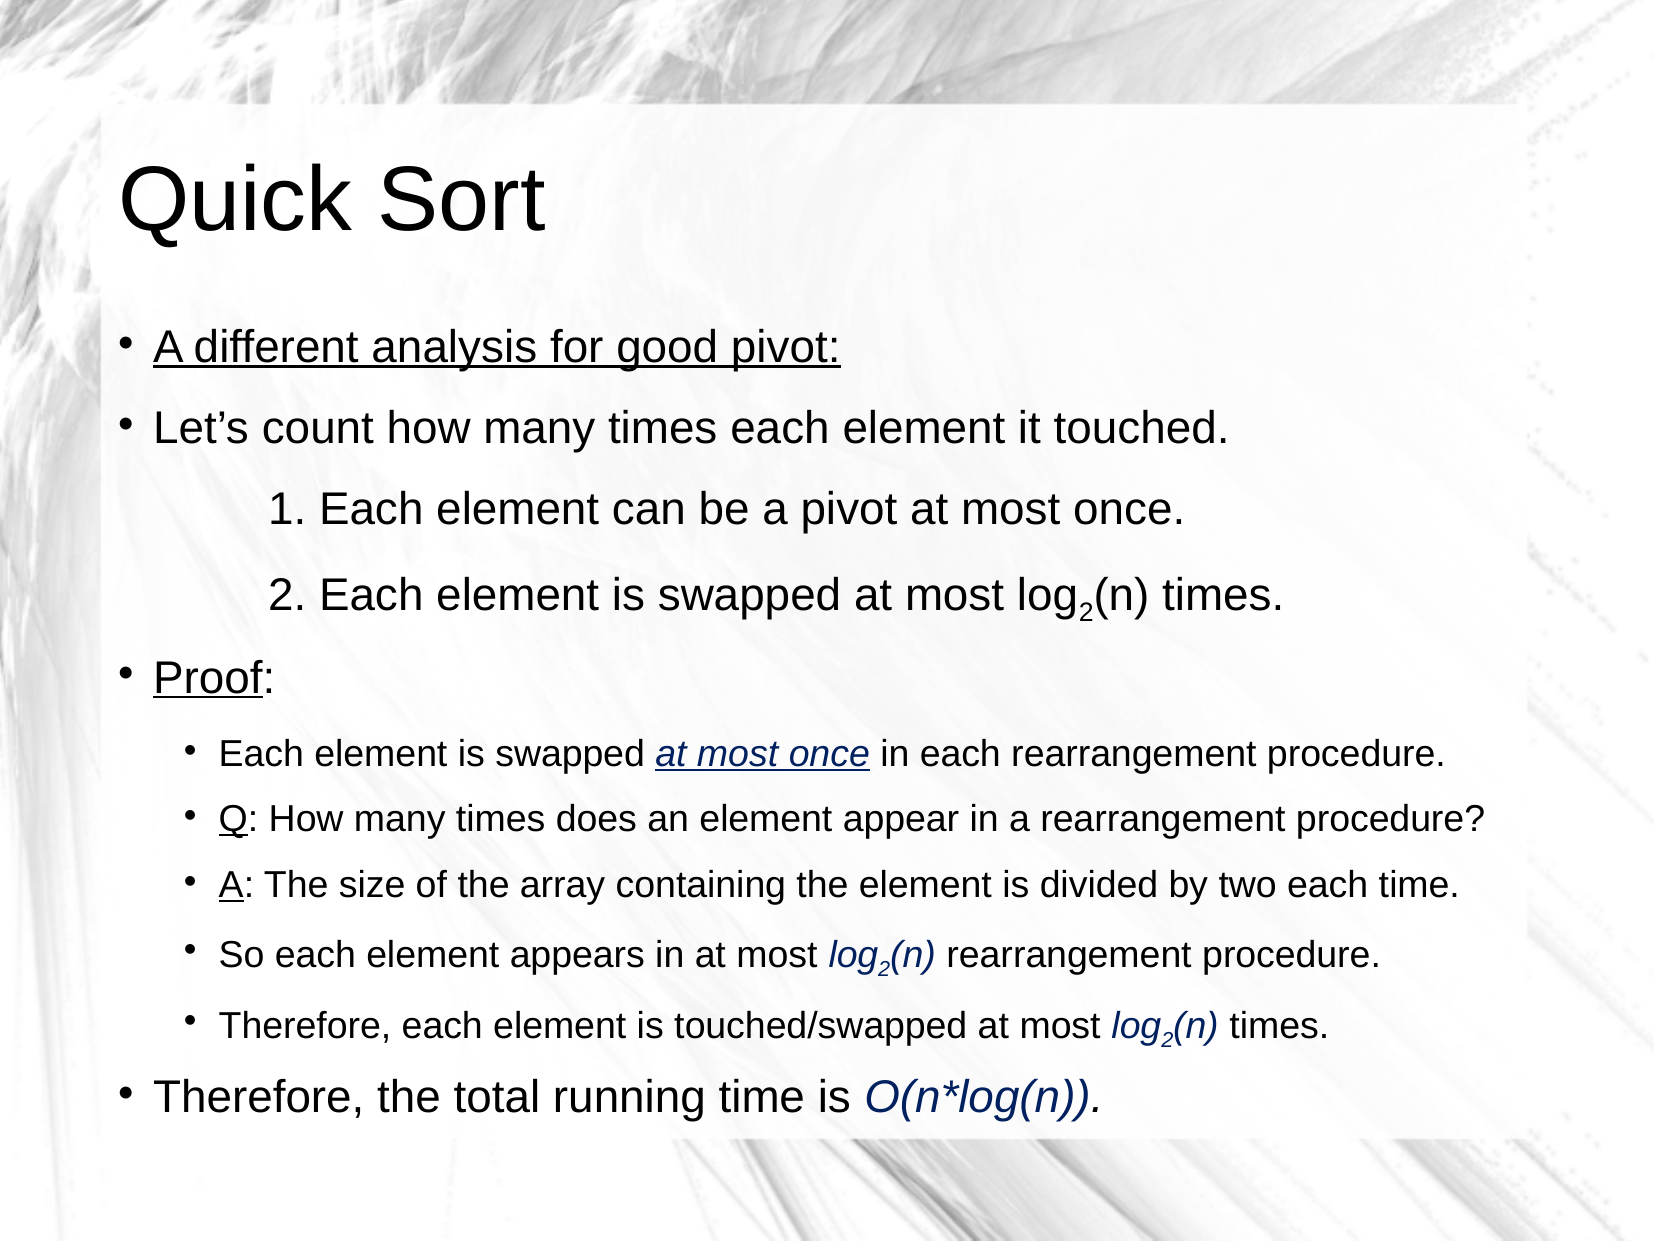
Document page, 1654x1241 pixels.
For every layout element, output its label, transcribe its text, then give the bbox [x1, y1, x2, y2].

title Quick Sort [118, 112, 1506, 281]
list A different analysis for good pivot: Let’s count how many times each element it touched. 1. Each element can be a pivot at most once. 2. Each element is swapped at most log2(n) times. Proof: Each element is swapped at most once in each rearrangement procedure. Q: How many times does an element appear in a rearrangement procedure? A: The size of the array containing the element is divided by two each time. So each element appears in at most log2(n) rearrangement procedure. Therefore, each element is touched/swapped at most log2(n) times. Therefore, the total running time is O(n*log(n)). [118, 319, 1571, 1109]
picture [0, 0, 1654, 1241]
